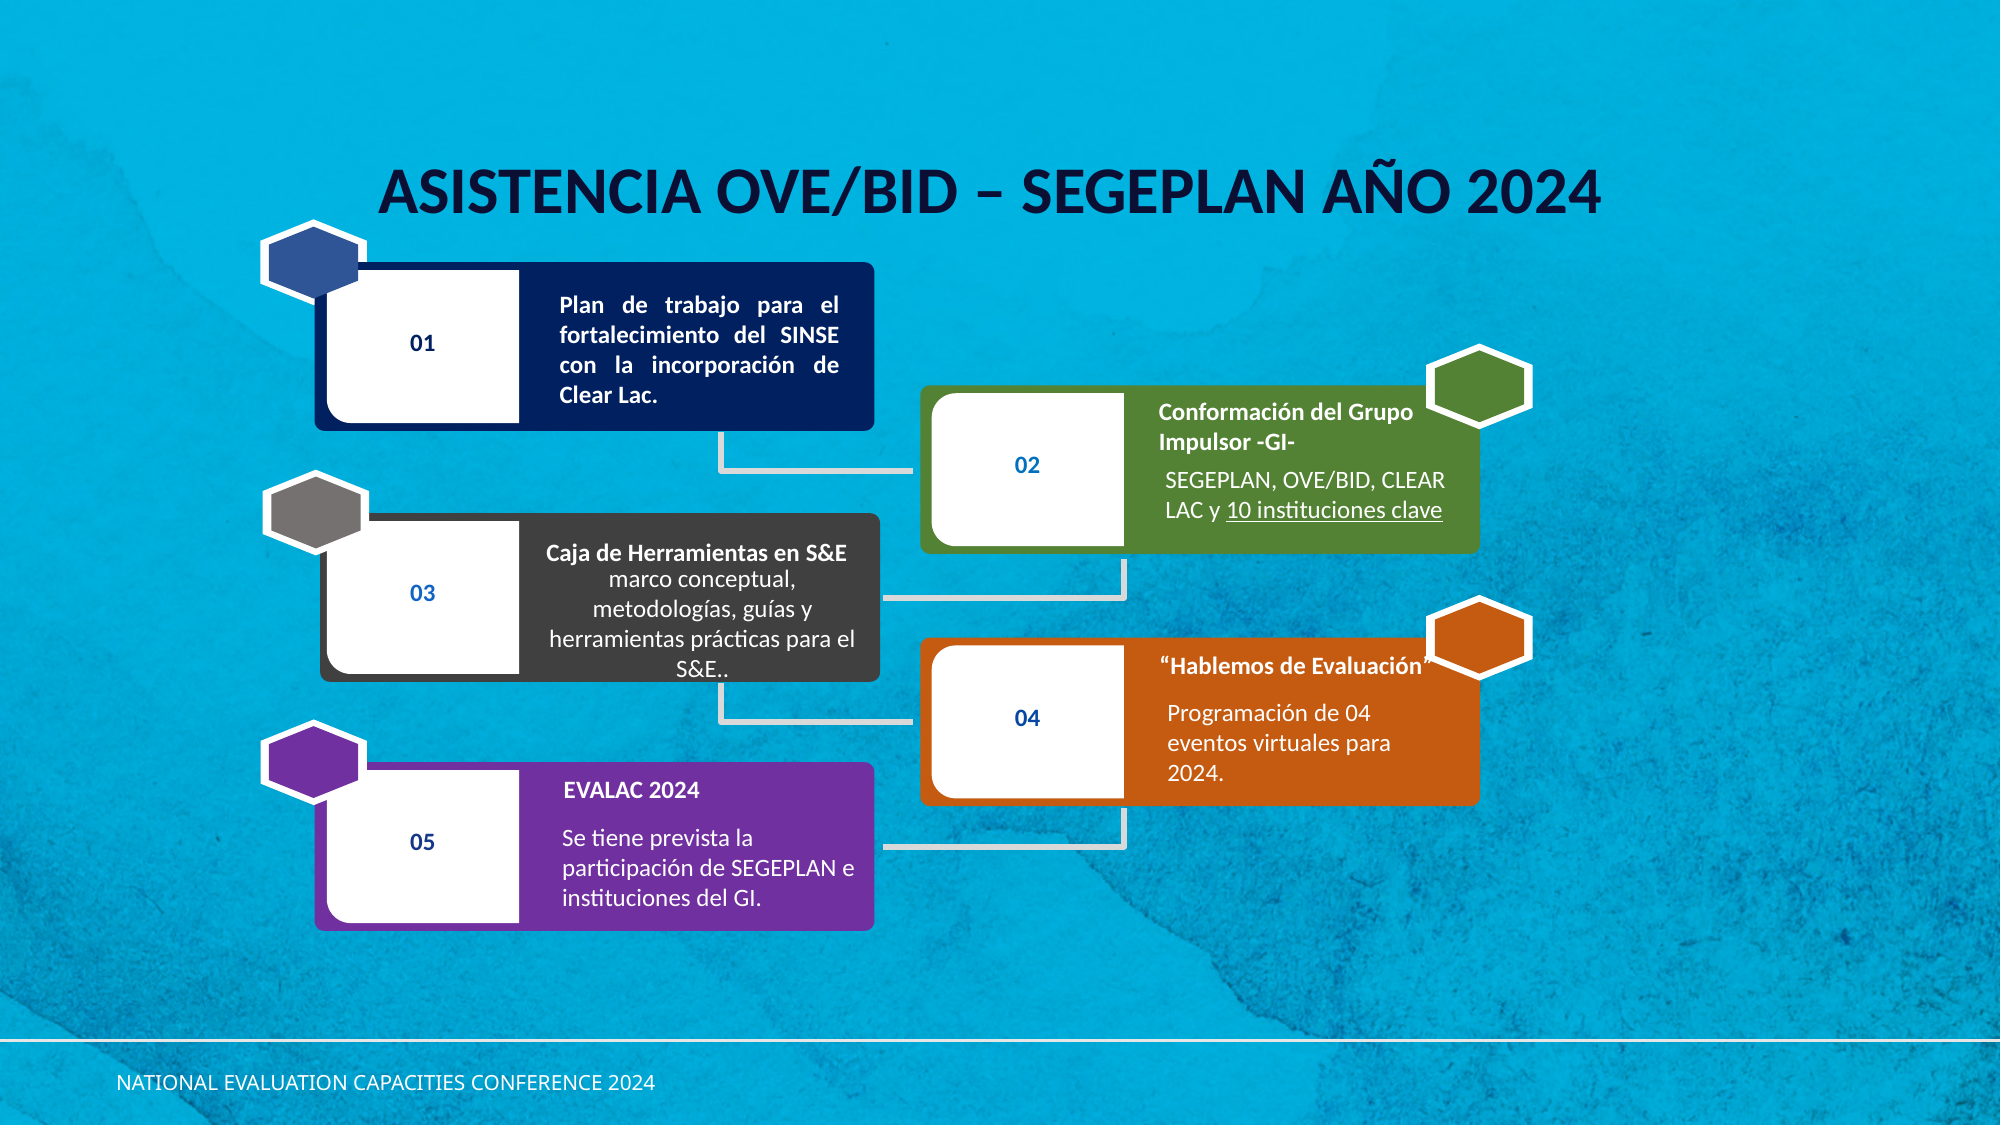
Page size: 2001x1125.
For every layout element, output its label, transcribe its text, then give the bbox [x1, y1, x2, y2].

text_box ASISTENCIA OVE/BID – SEGEPLAN AÑO 2024 [363, 114, 1679, 234]
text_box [260, 226, 1534, 932]
text_box [296, 219, 331, 226]
